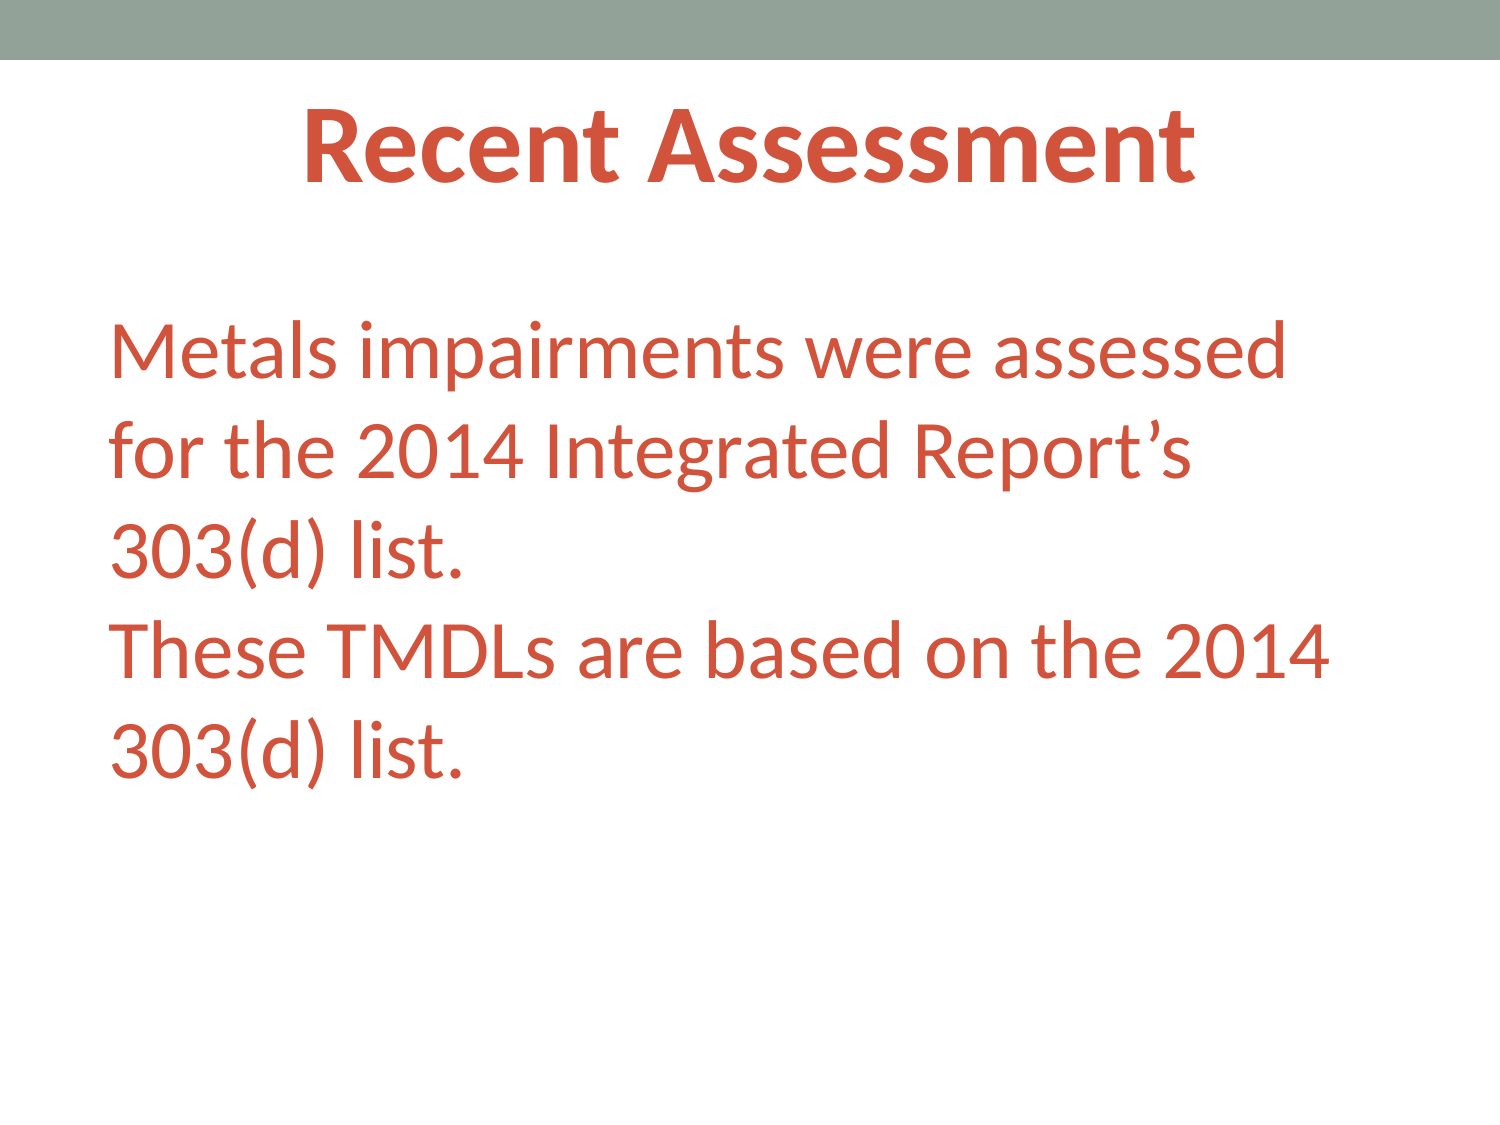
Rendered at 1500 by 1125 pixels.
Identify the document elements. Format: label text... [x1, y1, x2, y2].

text_box Metals impairments were assessed for the 2014 Integrated Report’s 303(d) list. These TMDLs are based on the 2014 303(d) list. [93, 287, 1407, 903]
text_box Recent Assessment [24, 62, 1475, 250]
